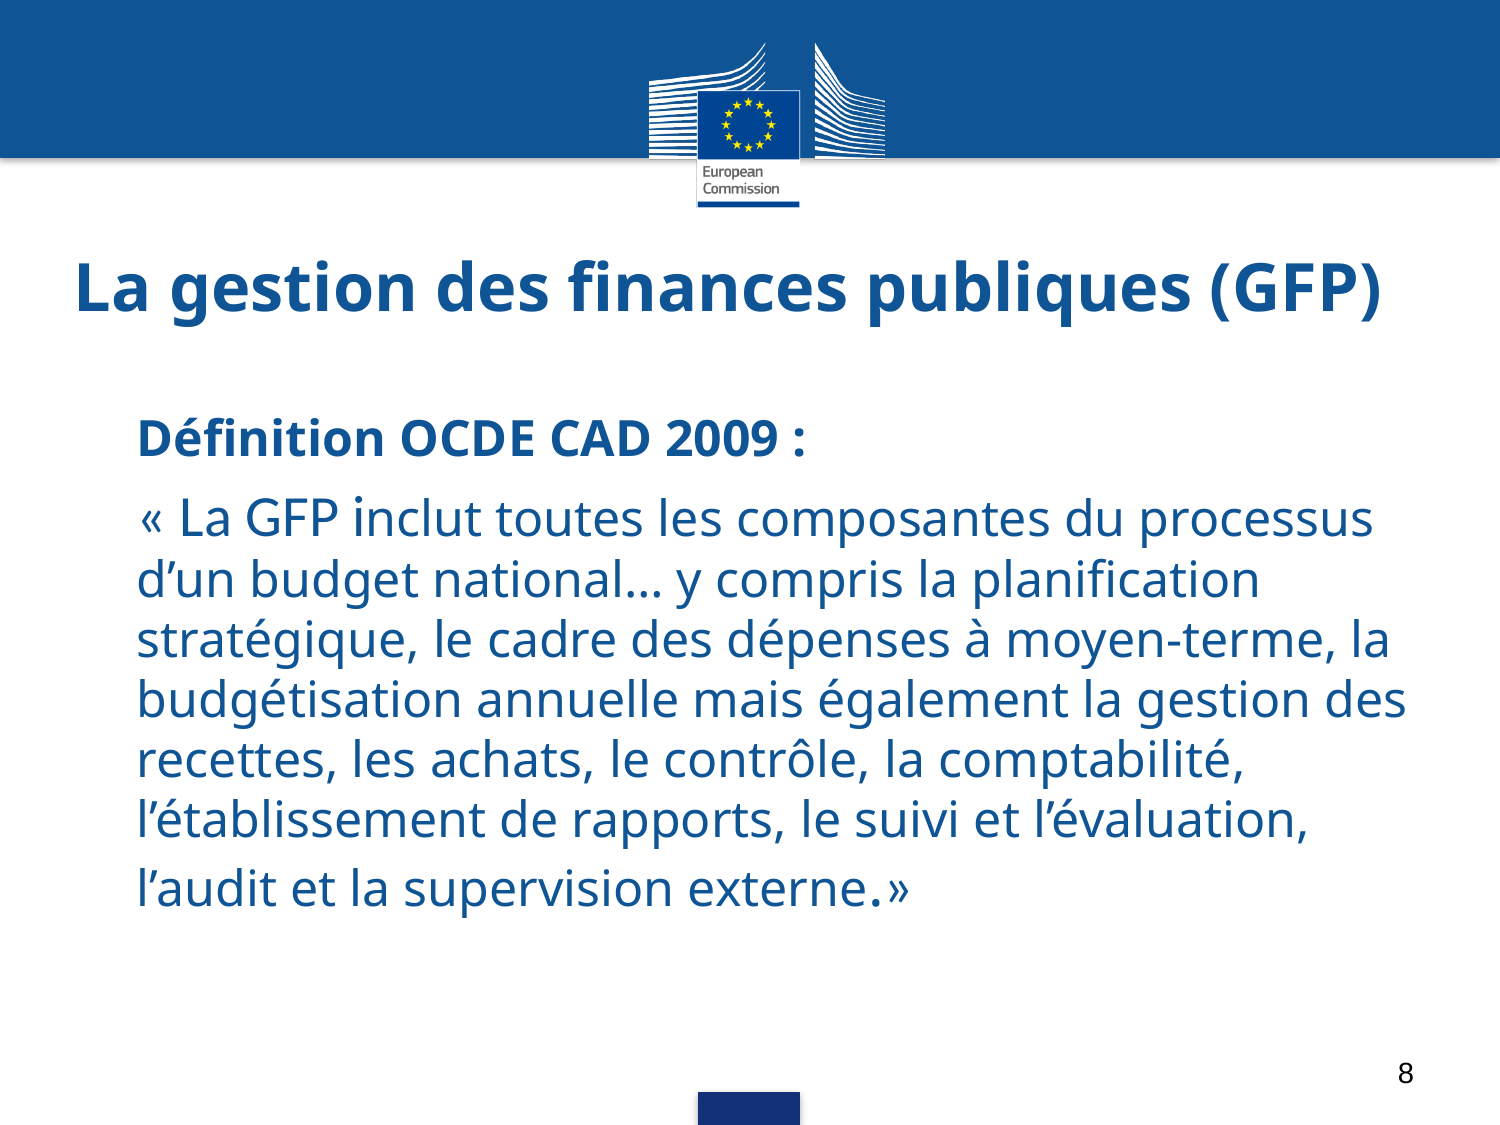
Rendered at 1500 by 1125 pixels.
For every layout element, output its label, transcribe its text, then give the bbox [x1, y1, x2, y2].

slide_number 8 [1382, 1046, 1500, 1125]
title La gestion des finances publiques (GFP) [0, 207, 1500, 362]
picture [649, 42, 885, 207]
list Définition OCDE CAD 2009 : « La GFP inclut toutes les composantes du processus d’un budget national… y compris la planification stratégique, le cadre des dépenses à moyen-terme, la budgétisation annuelle mais également la gestion des recettes, les achats, le contrôle, la comptabilité, l’établissement de rapports, le suivi et l’évaluation, l’audit et la supervision externe.» [46, 398, 1433, 1055]
